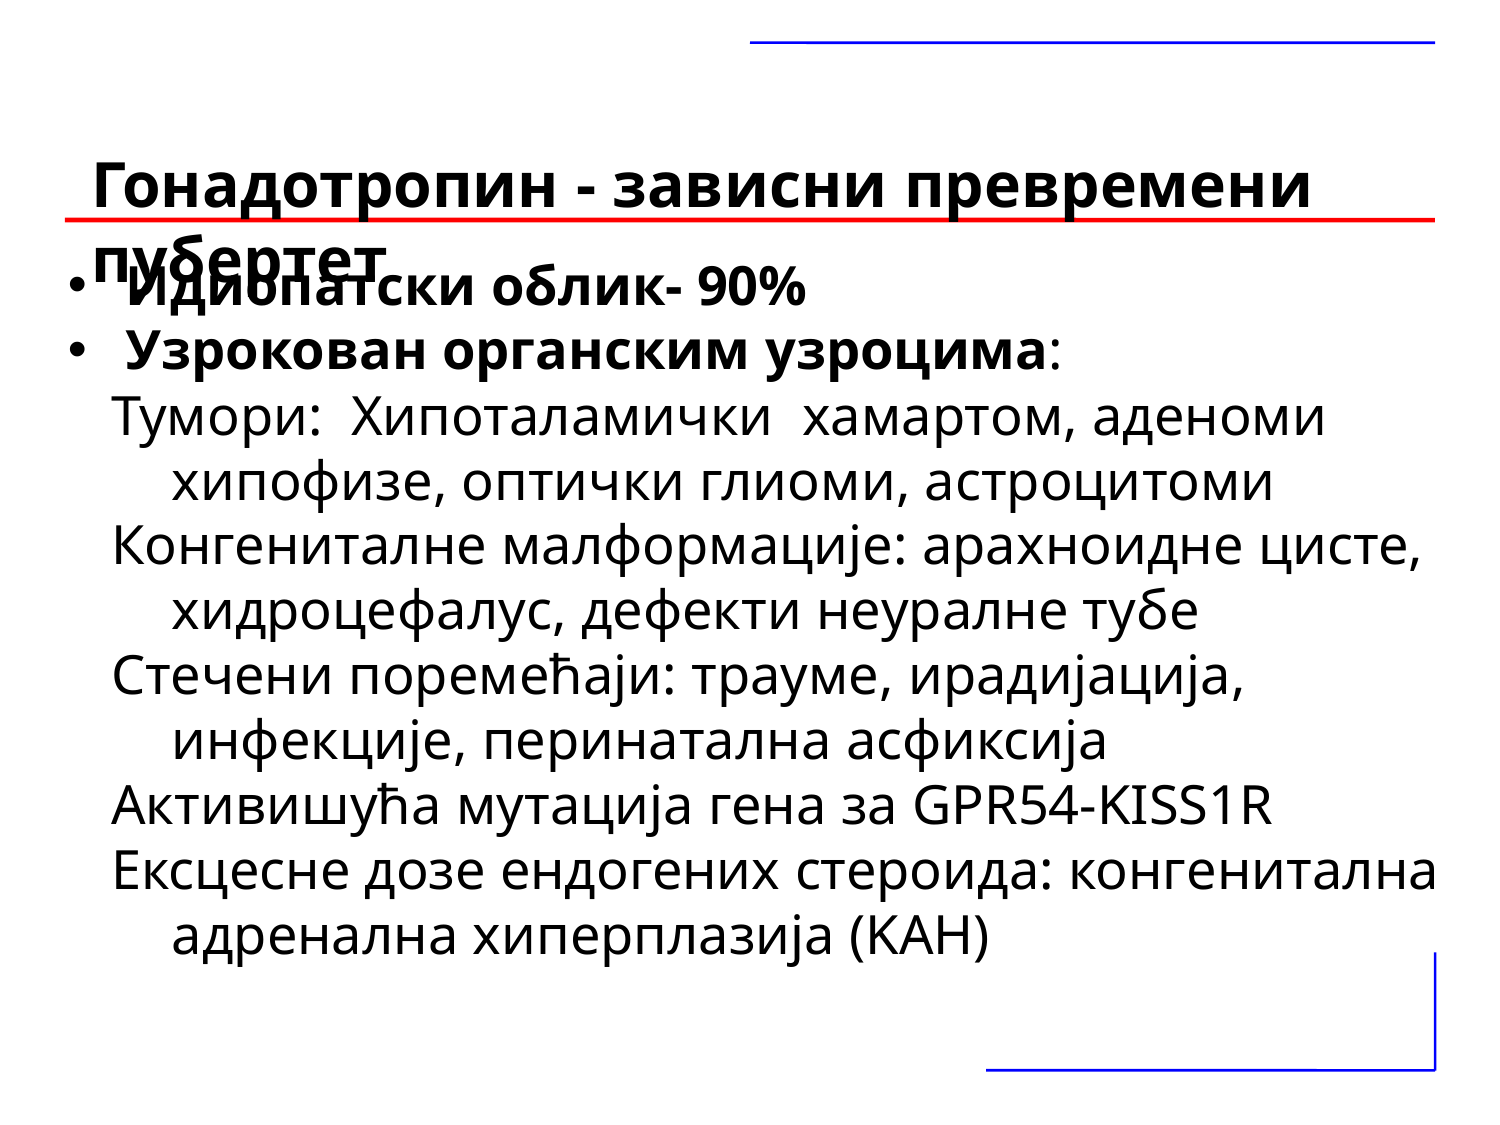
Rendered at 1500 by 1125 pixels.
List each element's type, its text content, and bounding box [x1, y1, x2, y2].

text_box Гонадотропин - зависни превремени пубертет [76, 137, 1424, 302]
text_box Идиопатски облик- 90% Узрокован органским узроцима: Тумори: Хипоталамички хамартом, аденоми хипофизе, оптички глиоми, астроцитоми Конгениталне малформације: арахноидне цисте, хидроцефалус, дефекти неуралне тубе Стечени поремећаји: трауме, ирадијација, инфекције, перинатална асфиксија Активишућа мутација гена за GPR54-KISS1R Ексцесне дозе ендогених стероида: конгeнитална адрeнална хипeрплaзијa (KAH) [53, 243, 1500, 973]
